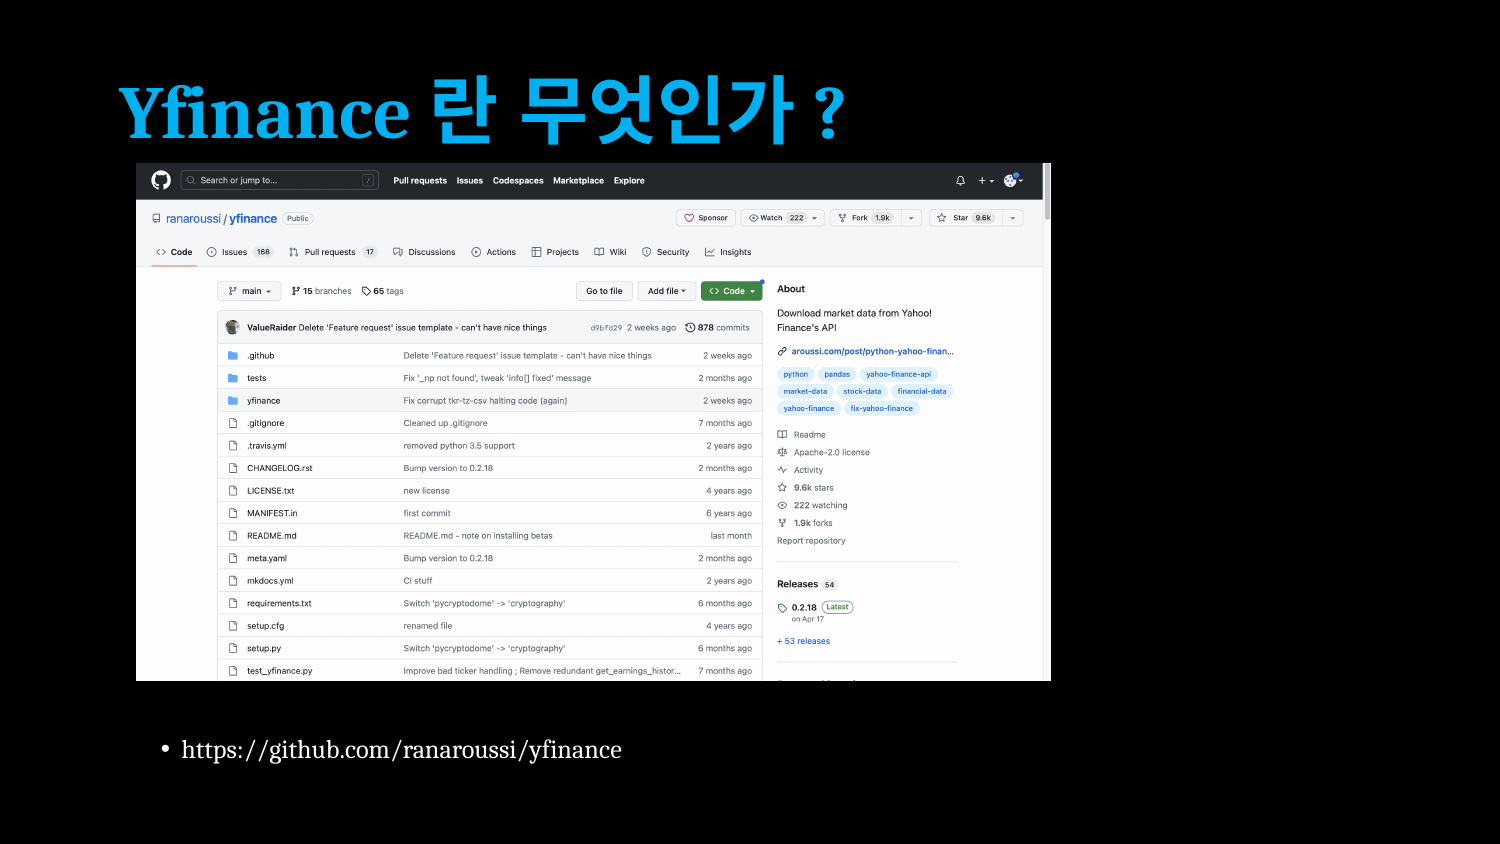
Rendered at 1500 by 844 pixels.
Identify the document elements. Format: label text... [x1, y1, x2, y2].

title Yfinance란 무엇인가? [104, 49, 1270, 181]
list https://github.com/ranaroussi/yfinance [104, 190, 1302, 772]
picture [136, 163, 1051, 681]
